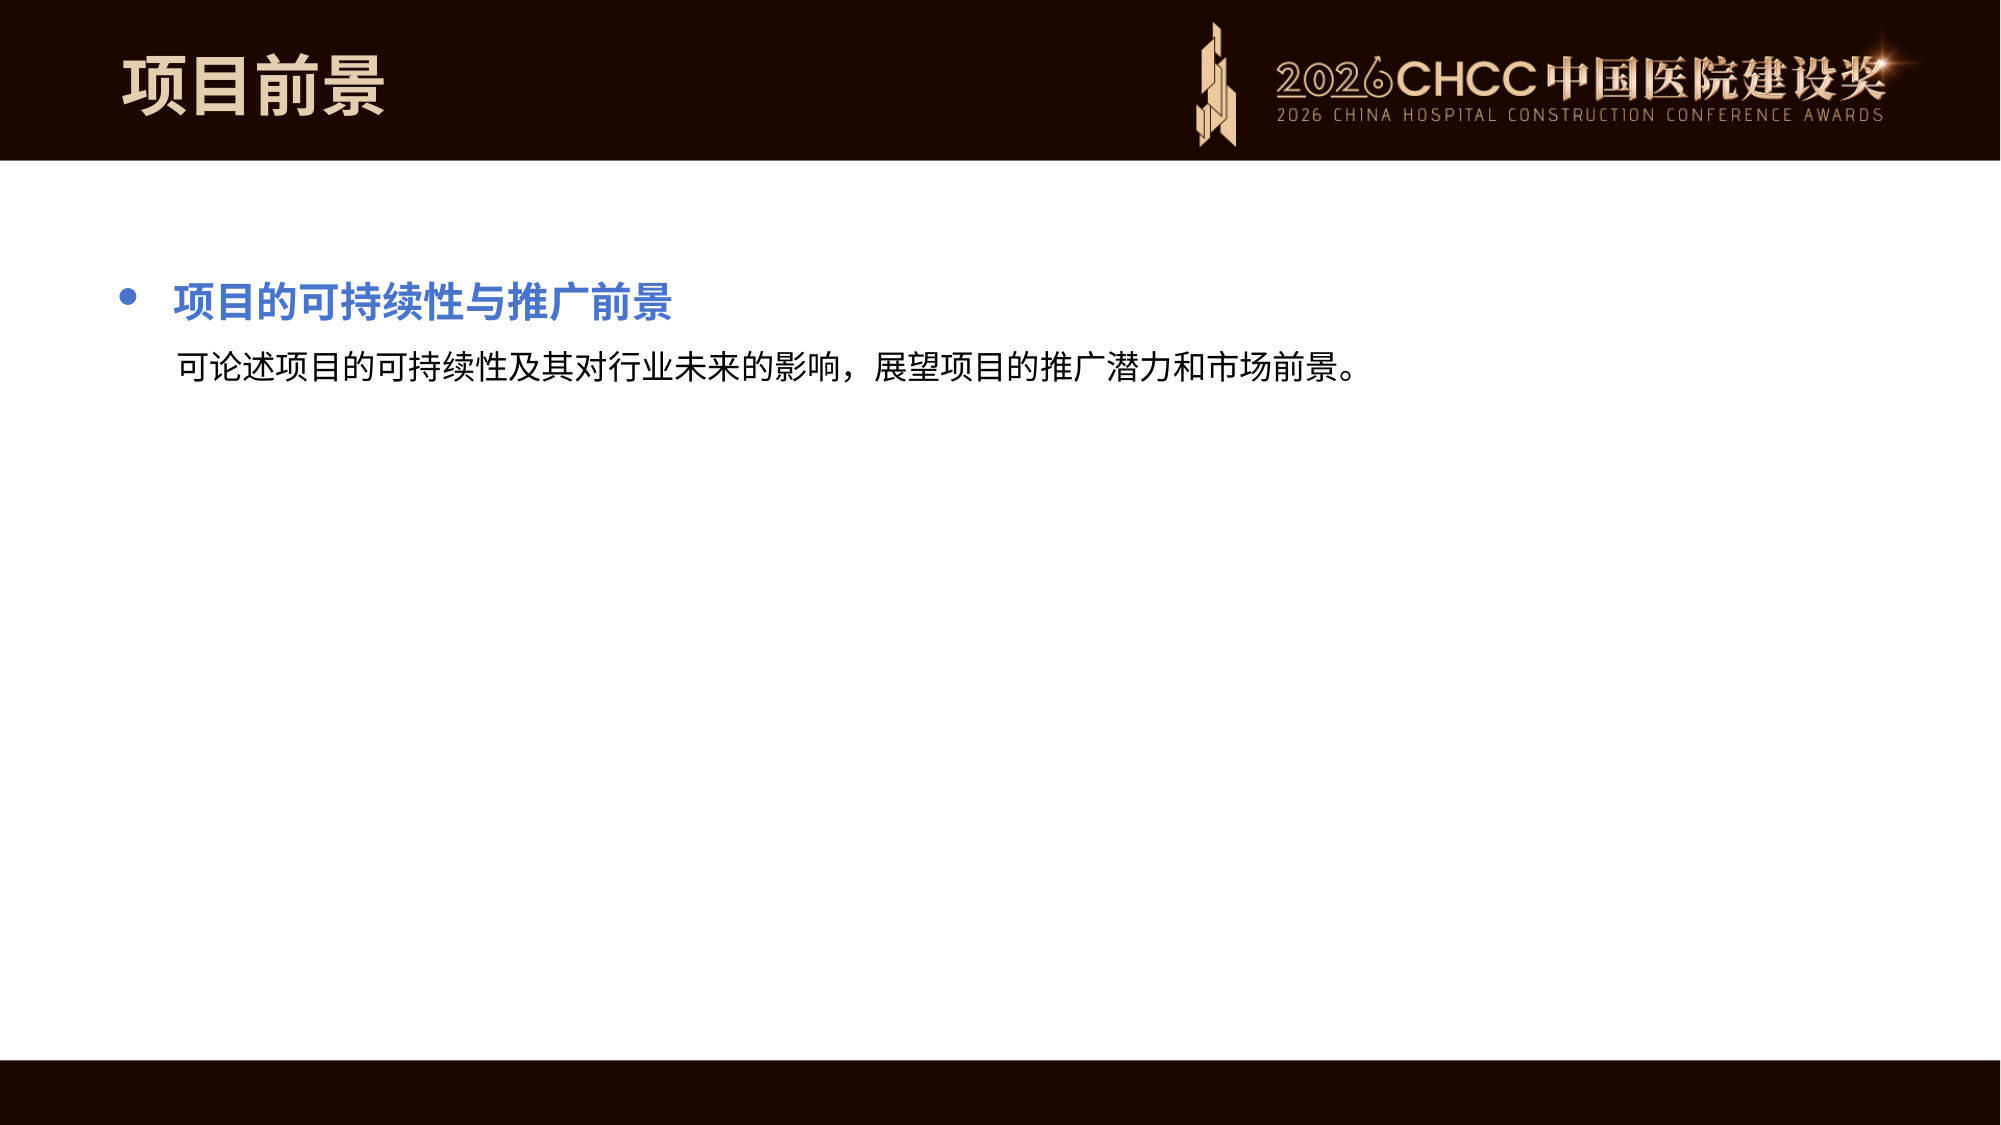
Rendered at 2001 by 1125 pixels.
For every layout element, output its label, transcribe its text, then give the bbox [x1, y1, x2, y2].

text_box 项目的可持续性与推广前景 [117, 244, 934, 327]
text_box 可论述项目的可持续性及其对行业未来的影响，展望项目的推广潜力和市场前景。 [117, 326, 1817, 457]
picture [0, 0, 2001, 1125]
text_box 项目前景 [106, 36, 563, 132]
